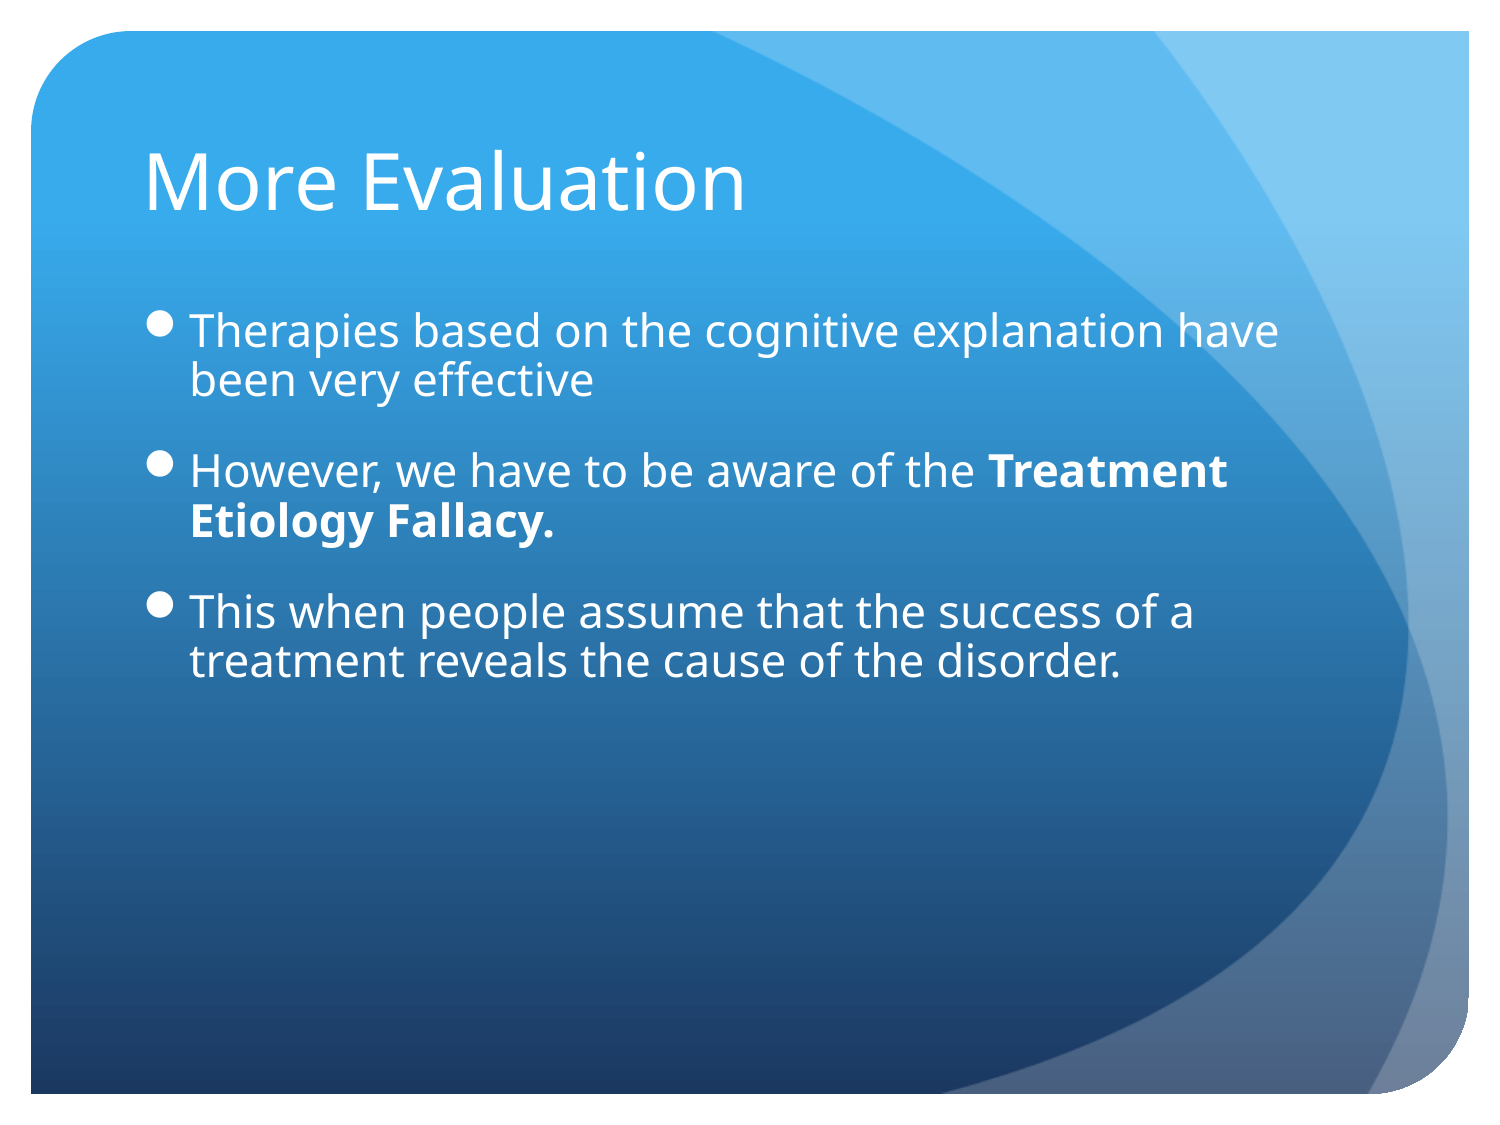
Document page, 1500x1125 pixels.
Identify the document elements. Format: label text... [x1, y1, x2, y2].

title More Evaluation [127, 62, 1372, 234]
picture [24, 30, 1473, 1094]
list Therapies based on the cognitive explanation have been very effective However, we have to be aware of the Treatment Etiology Fallacy. This when people assume that the success of a treatment reveals the cause of the disorder. [127, 299, 1372, 991]
